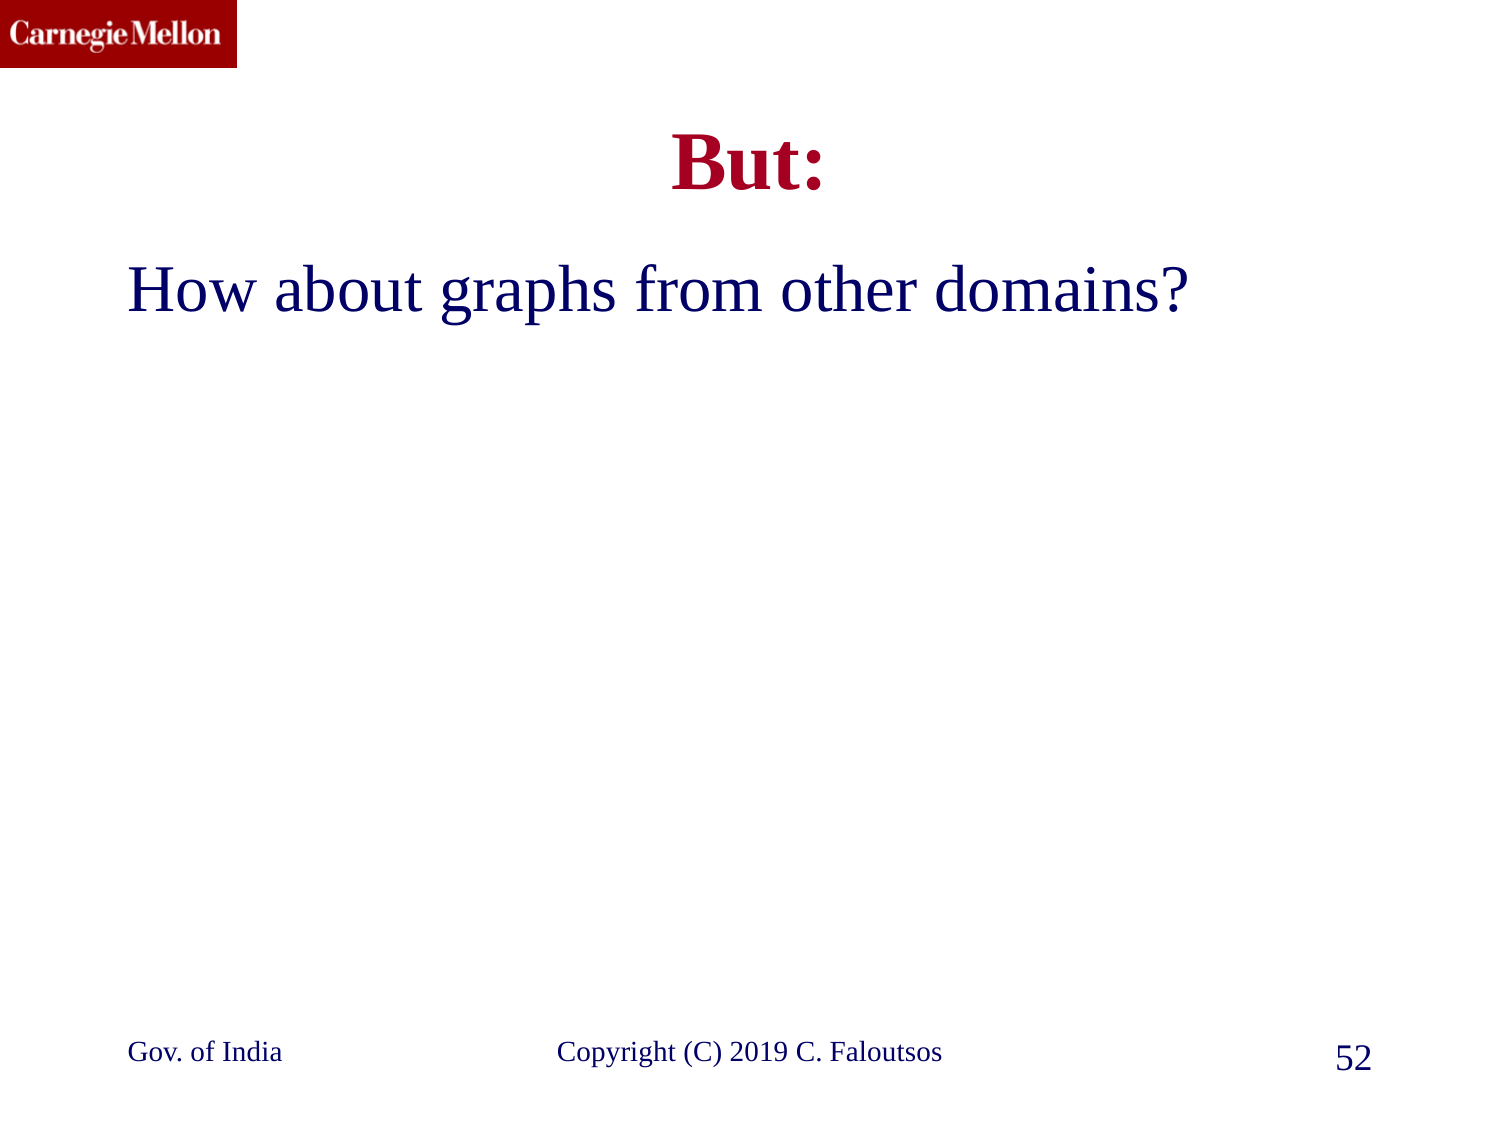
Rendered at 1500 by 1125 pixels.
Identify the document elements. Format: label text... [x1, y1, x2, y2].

slide_number 52 [1074, 1024, 1388, 1101]
list How about graphs from other domains? [112, 237, 1388, 1001]
picture [0, 0, 237, 68]
slide_number Gov. of India [112, 1024, 426, 1101]
title But: [112, 99, 1388, 213]
footer Copyright (C) 2019 C. Faloutsos [512, 1024, 988, 1101]
